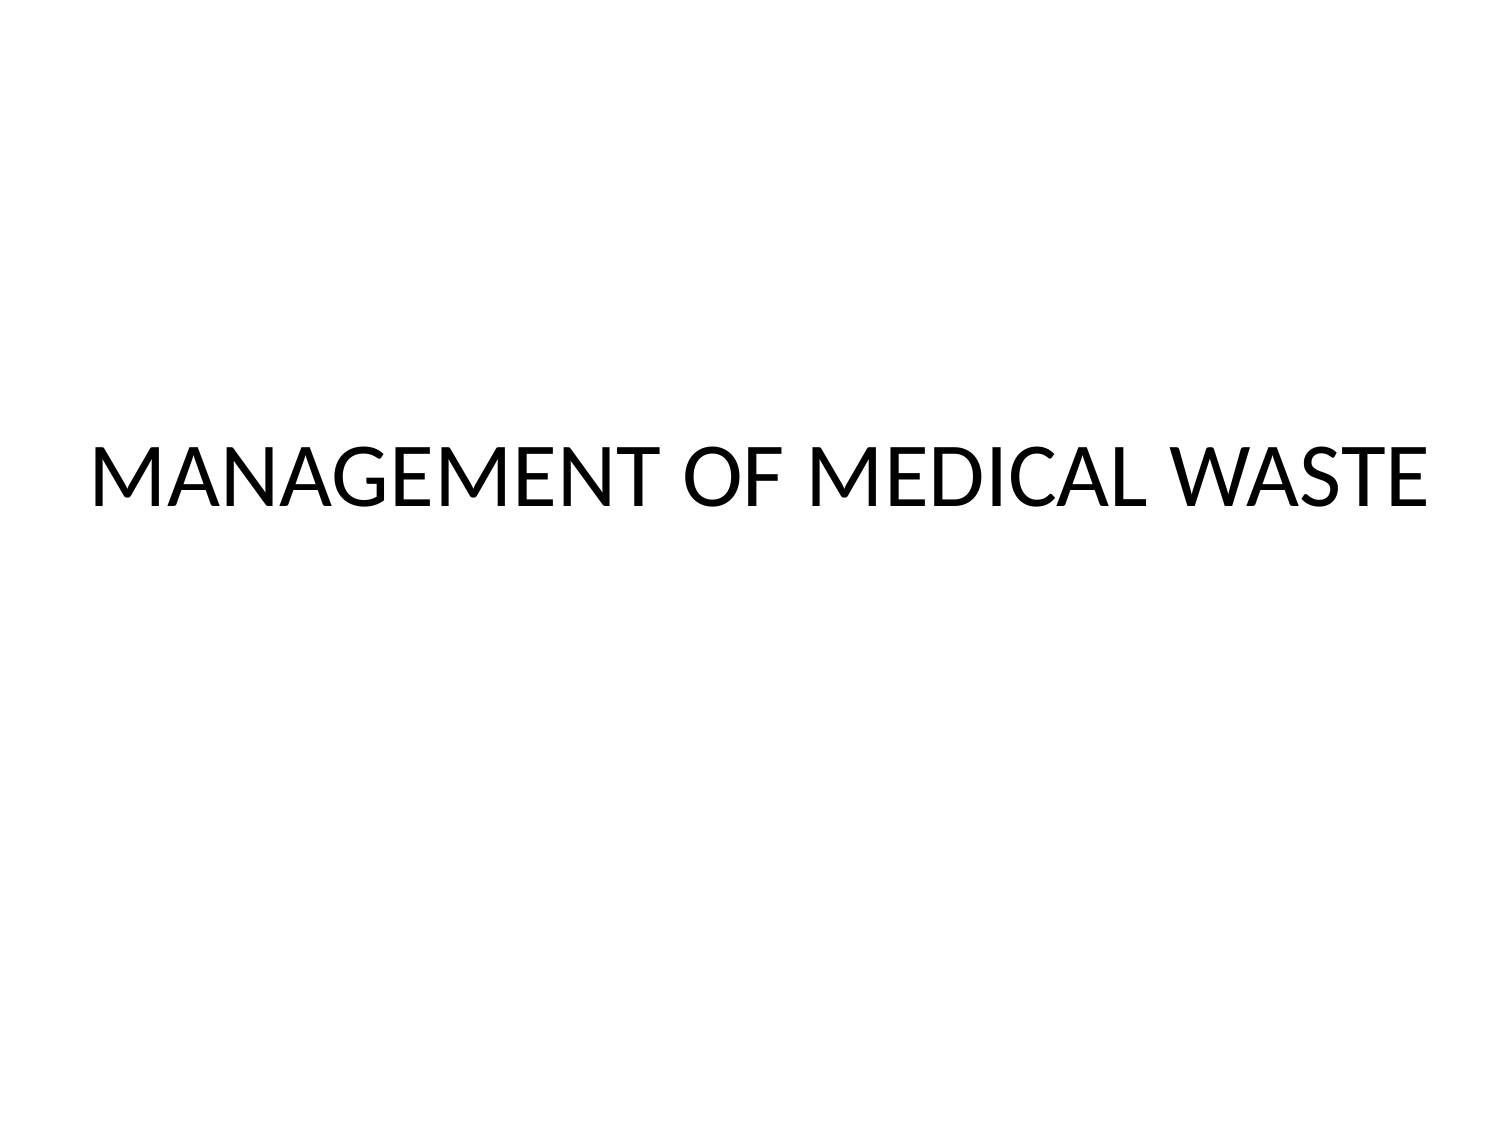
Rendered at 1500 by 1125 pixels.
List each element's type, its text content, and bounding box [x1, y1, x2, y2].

title MANAGEMENT OF MEDICAL WASTE [29, 349, 1471, 591]
